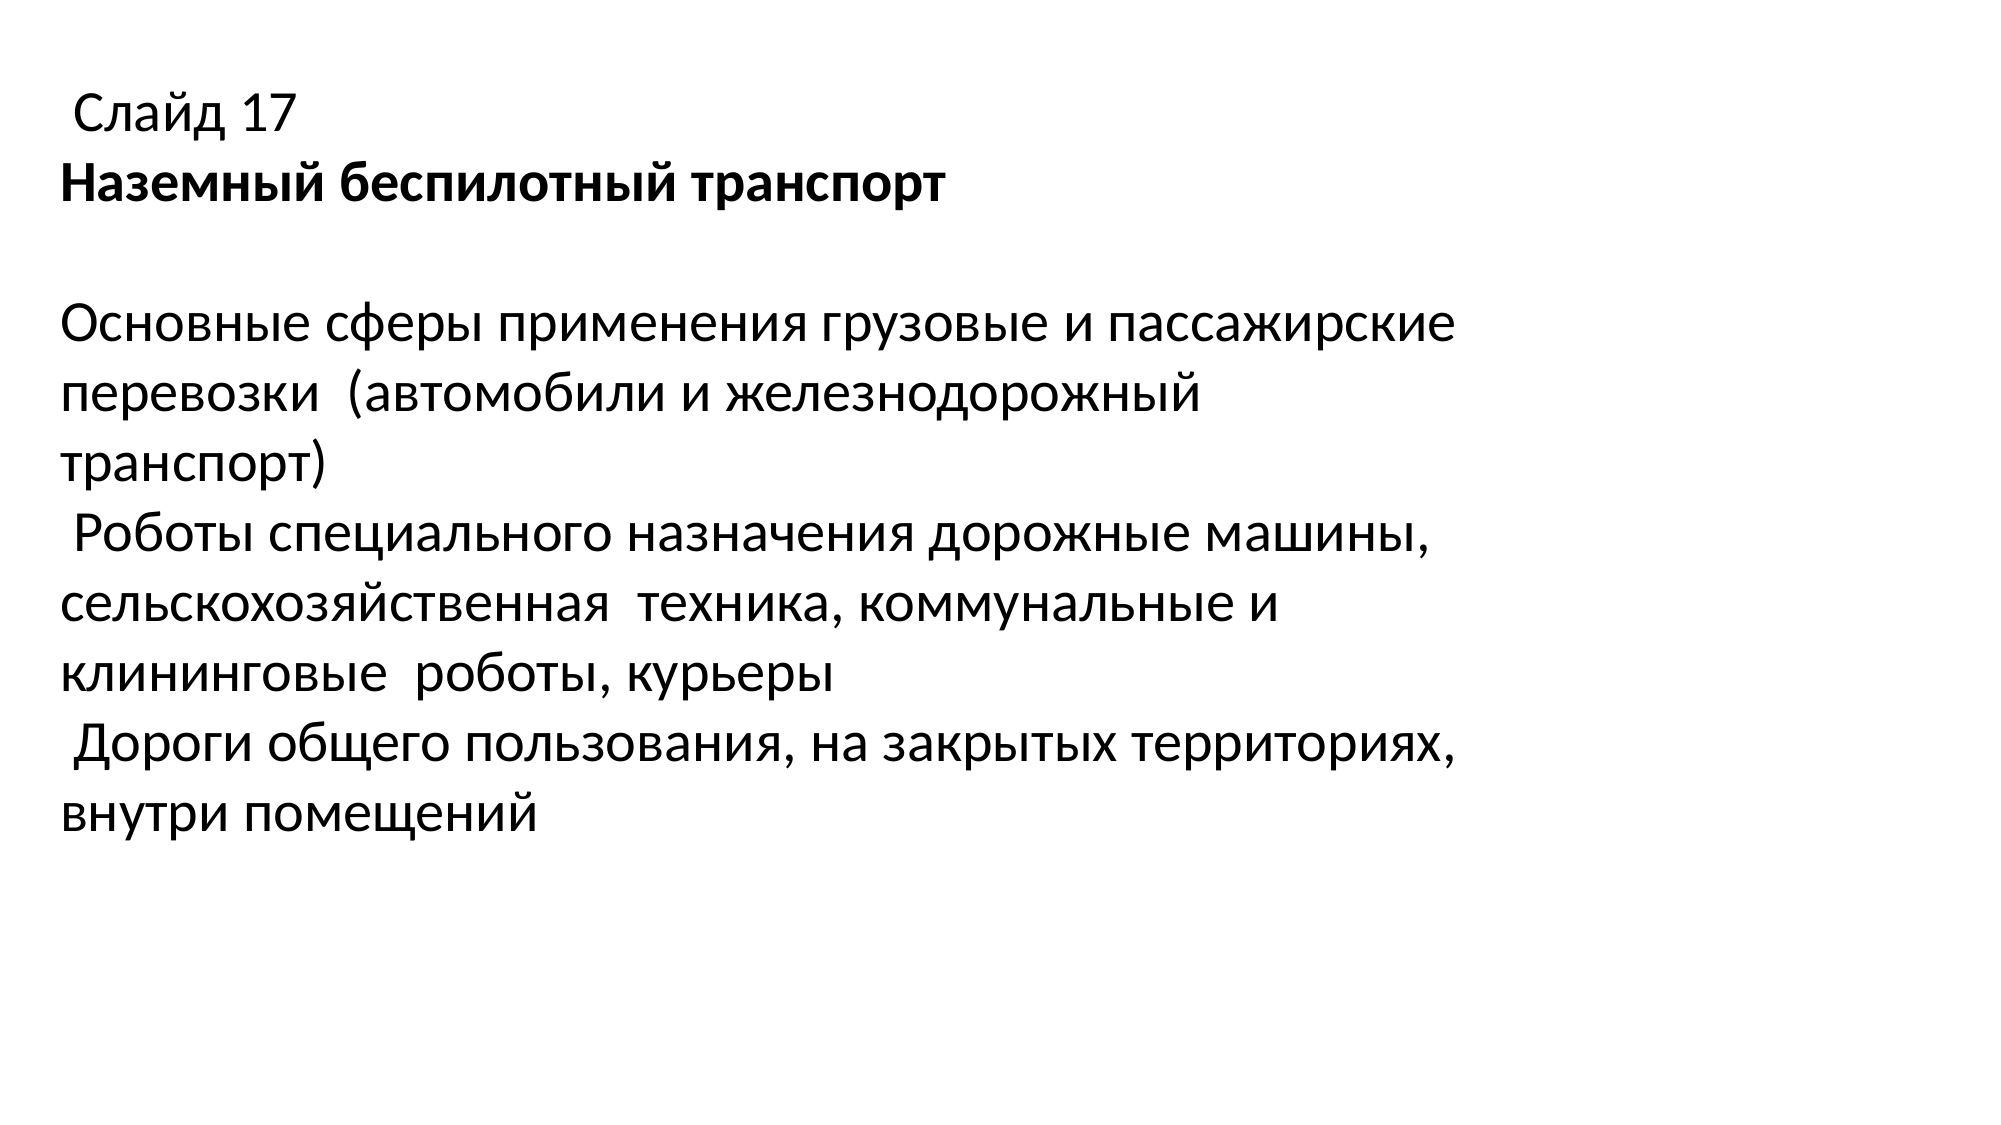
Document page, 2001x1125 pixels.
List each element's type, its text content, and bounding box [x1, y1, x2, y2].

text_box Слайд 17 Наземный беспилотный транспорт Основные сферы применения грузовые и пассажирские перевозки (автомобили и железнодорожный транспорт) Роботы специального назначения дорожные машины, сельскохозяйственная техника, коммунальные и клининговые роботы, курьеры Дороги общего пользования, на закрытых территориях, внутри помещений [45, 65, 1500, 851]
